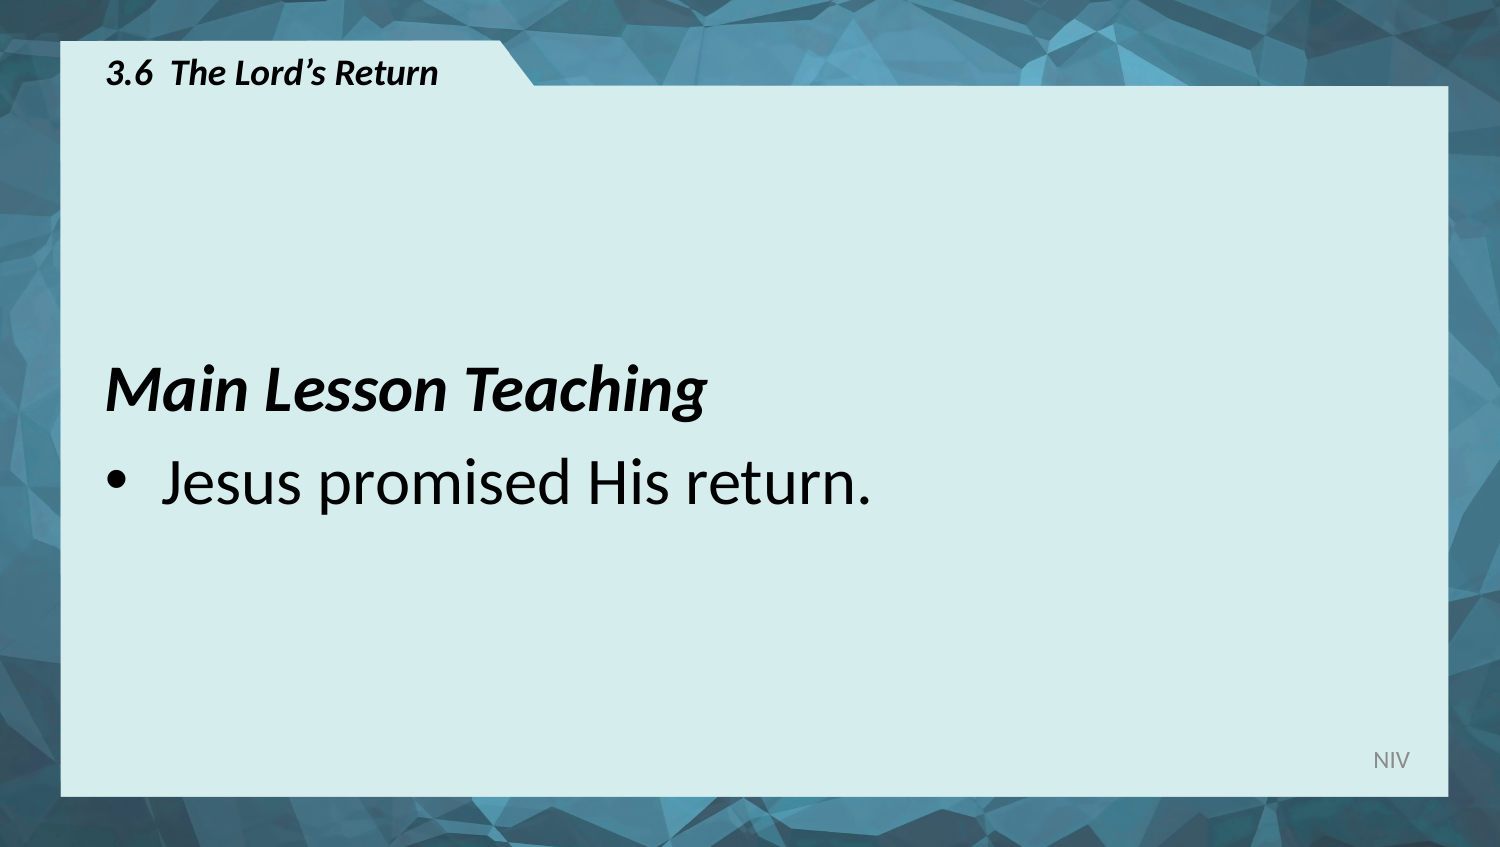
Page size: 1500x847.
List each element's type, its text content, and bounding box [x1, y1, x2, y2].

footer NIV [950, 736, 1425, 782]
picture [0, 0, 1500, 847]
title 3.6 The Lord’s Return [89, 33, 1420, 108]
list Main Lesson Teaching Jesus promised His return. [89, 141, 1403, 722]
